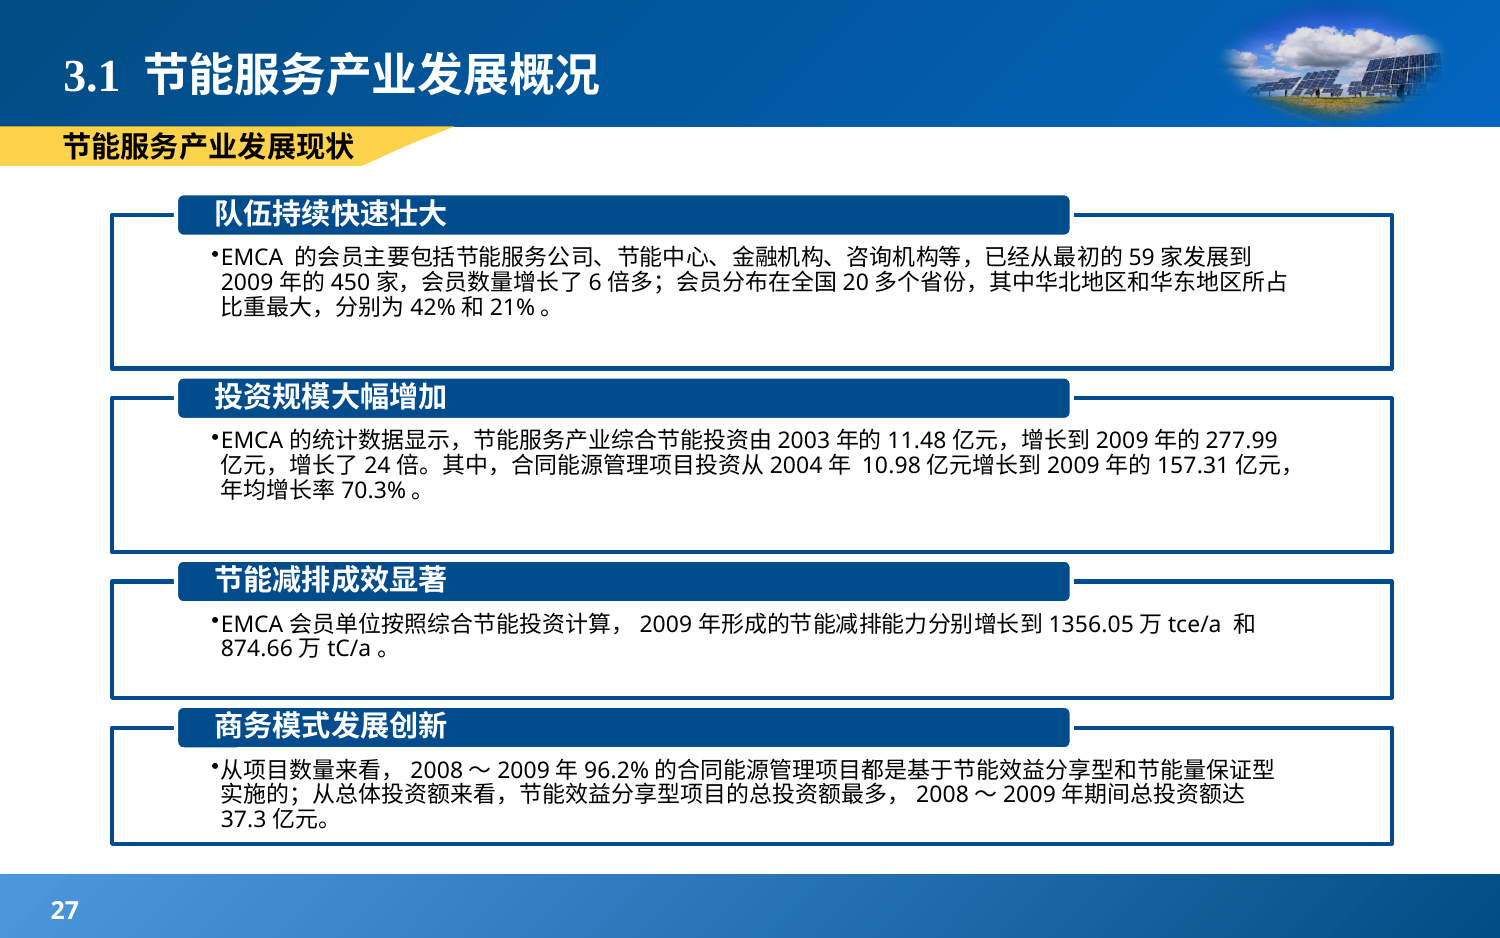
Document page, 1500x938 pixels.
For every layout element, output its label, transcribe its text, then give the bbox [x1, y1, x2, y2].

picture [1233, 6, 1433, 113]
text_box 节能服务产业发展现状 [0, 124, 457, 168]
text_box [111, 184, 1392, 853]
title 3.1 节能服务产业发展概况 [48, 19, 1005, 127]
